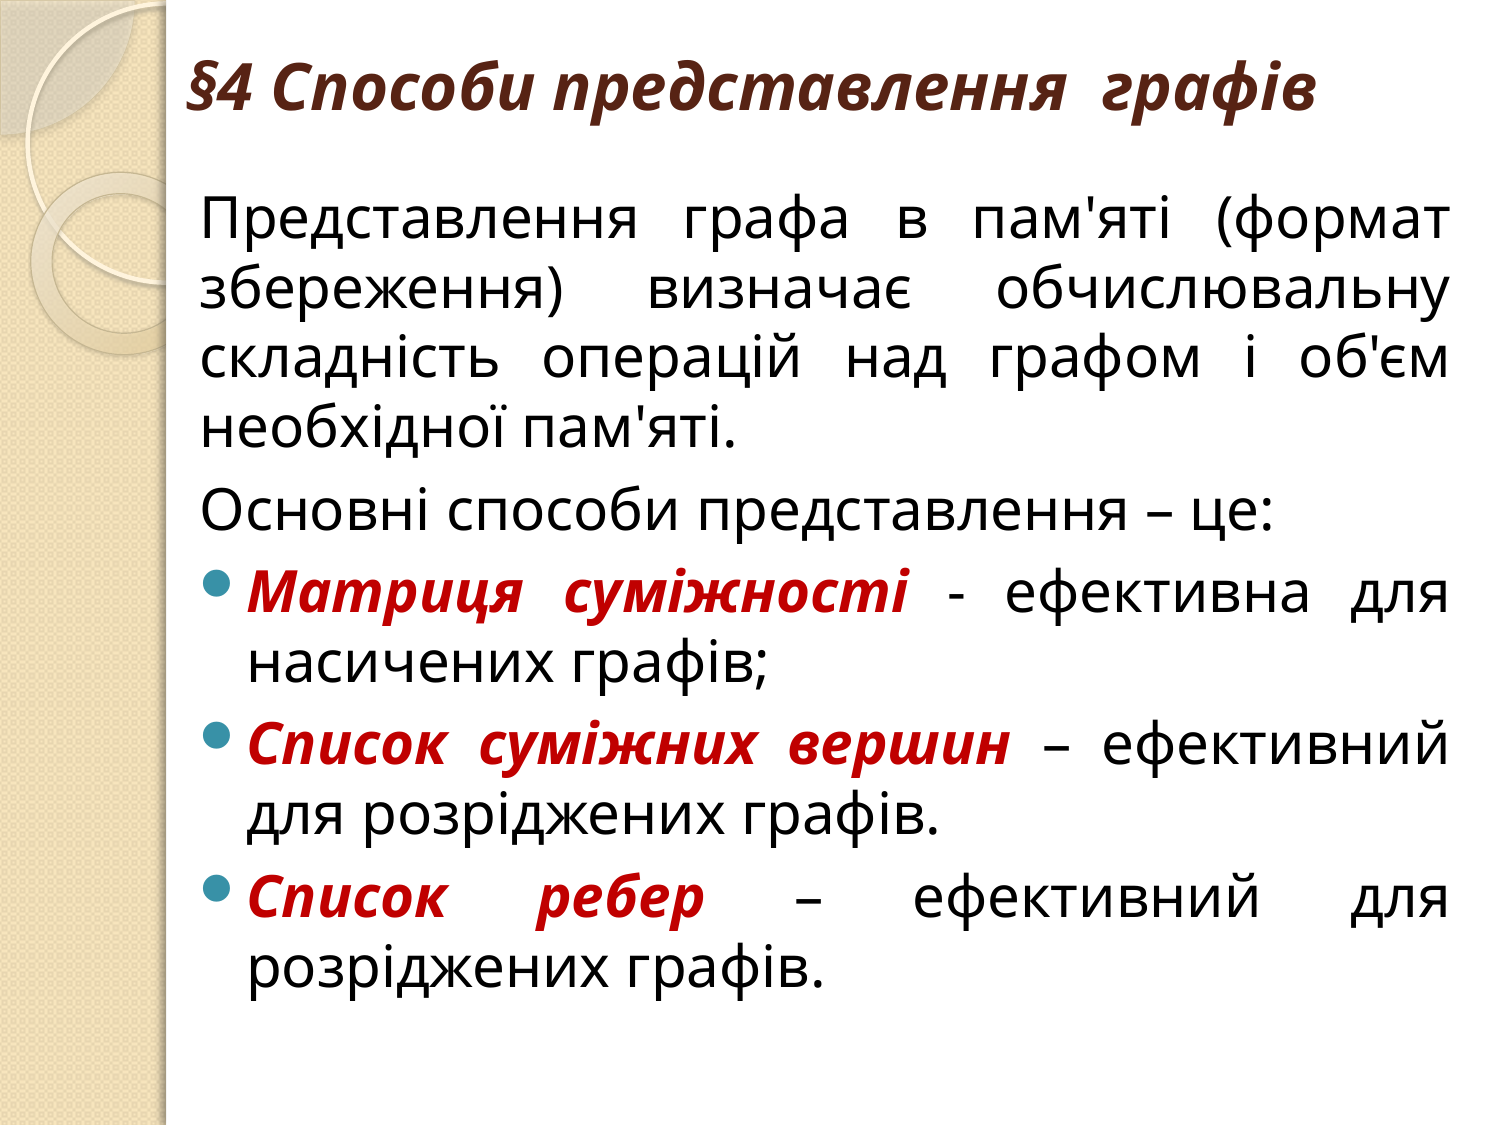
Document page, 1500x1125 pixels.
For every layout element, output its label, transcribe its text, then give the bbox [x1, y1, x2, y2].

list Представлення графа в пам'яті (формат збереження) визначає обчислювальну складність операцій над графом і об'єм необхідної пам'яті. Основні способи представлення – це: Матриця суміжності - ефективна для насичених графів; Список суміжних вершин – ефективний для розріджених графів. Список ребер – ефективний для розріджених графів. [171, 172, 1466, 1059]
title §4 Способи представлення графів [171, 19, 1477, 149]
